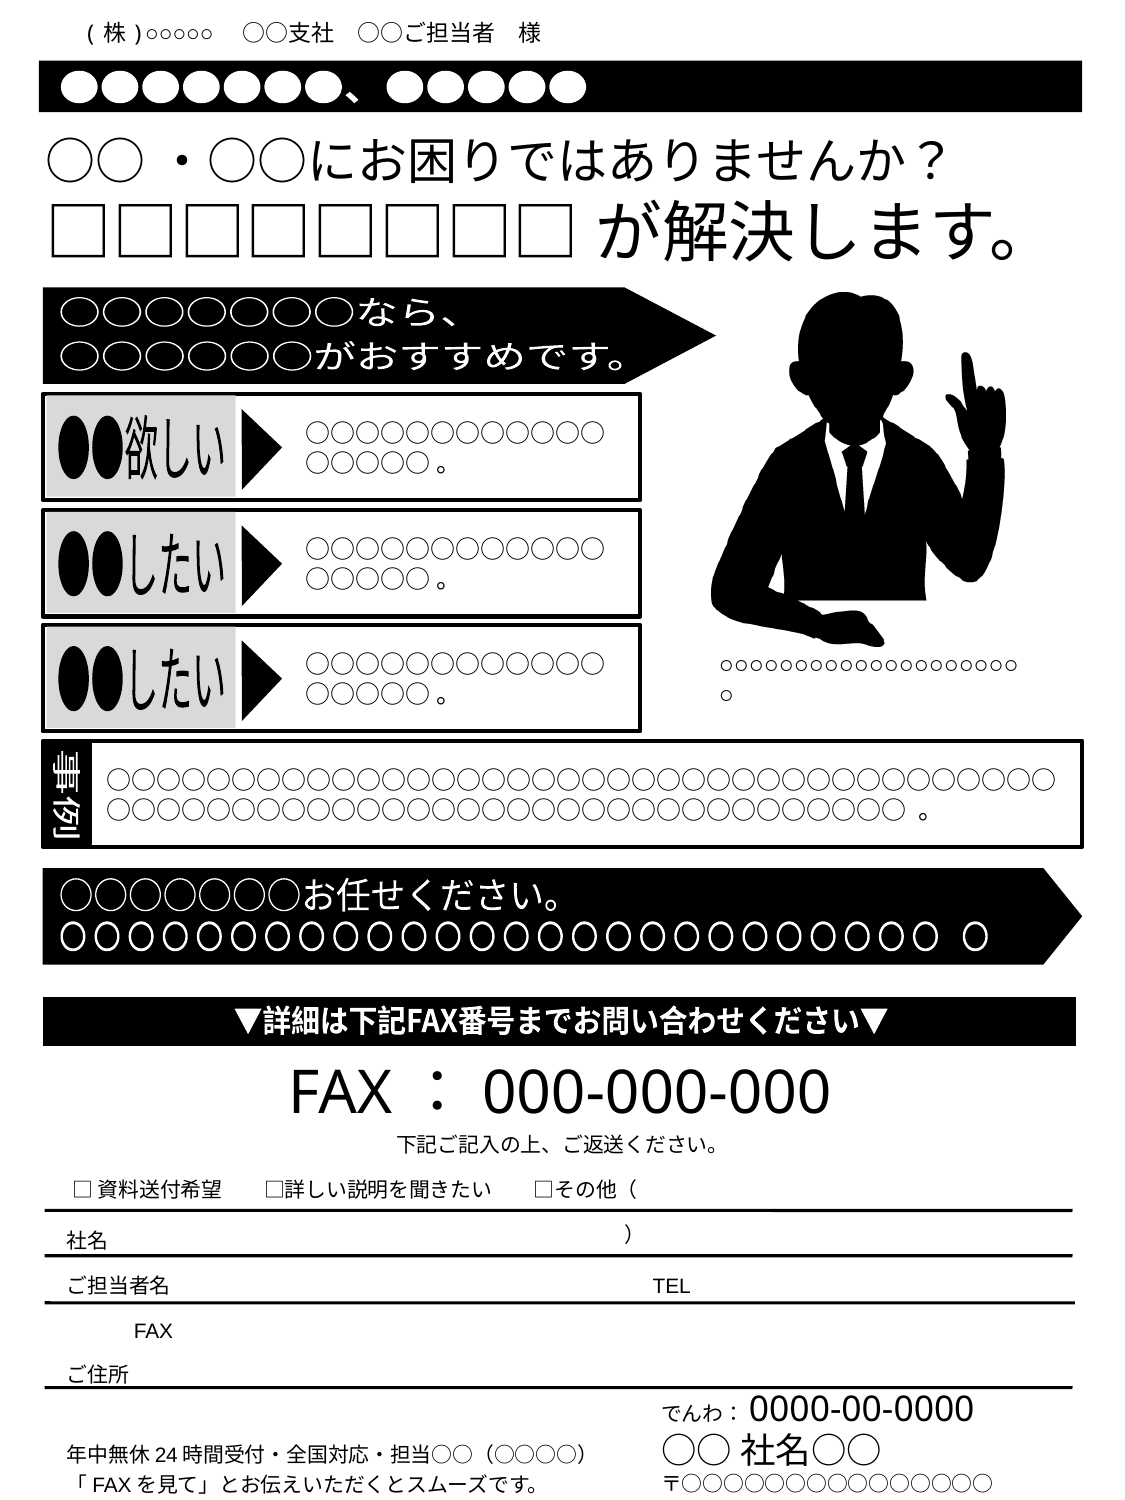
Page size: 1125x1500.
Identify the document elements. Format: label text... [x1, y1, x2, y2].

text_box [44, 393, 238, 499]
text_box [44, 625, 238, 730]
text_box [43, 998, 1075, 1046]
text_box ○○○○○○○○○○○○○○○○○○○○○ [704, 641, 1035, 716]
text_box [40, 866, 1084, 967]
text_box ○○○○○○○○○○○○○○○○○。 [290, 526, 622, 602]
text_box [41, 392, 642, 502]
text_box でんわ：0000-00-0000 ○○社名○○ 〒○○○○○○○○○○○○○○○ [645, 1377, 1047, 1500]
picture [696, 284, 1024, 654]
text_box [239, 407, 285, 492]
text_box ○○○○○○○○○○○○○○○○○○○○○○○○○○○○○○○○○○○○○○ ○○○○○○○○○○○○○○○○○○○○○○○○○○○○○○○○ 。 [92, 756, 1073, 832]
text_box ○○○○○○○○○○○○○○○○○。 [290, 641, 622, 716]
text_box 社名 ご担当者名 TEL FAX ご住所 年中無休24時間受付・全国対応・担当○○（○○○○） 「FAXを見て」とお伝えいただくとスムーズです。 [52, 1200, 1083, 1500]
text_box [40, 285, 691, 386]
text_box ○○・○○にお困りではありませんか？ □□□□□□□□が解決します。 [30, 121, 1083, 278]
text_box [239, 638, 285, 723]
text_box ○○○○○○○○○○○○○○○○○。 [290, 410, 622, 485]
text_box [44, 740, 92, 846]
text_box FAX：000-000-000 [272, 1045, 848, 1104]
text_box [38, 60, 1083, 113]
text_box [44, 510, 238, 615]
text_box [41, 623, 642, 733]
text_box (株)○○○○○ ○○支社 ○○ご担当者 様 [69, 10, 557, 53]
text_box [41, 508, 642, 619]
text_box [239, 523, 285, 608]
text_box [41, 739, 1084, 849]
text_box 下記ご記入の上、ご返送ください。 □資料送付希望 □詳しい説明を聞きたい □その他（ ） [52, 1211, 1073, 1254]
text_box 下記ご記入の上、ご返送ください。 □資料送付希望 □詳しい説明を聞きたい □その他（ ） [52, 1104, 1073, 1210]
